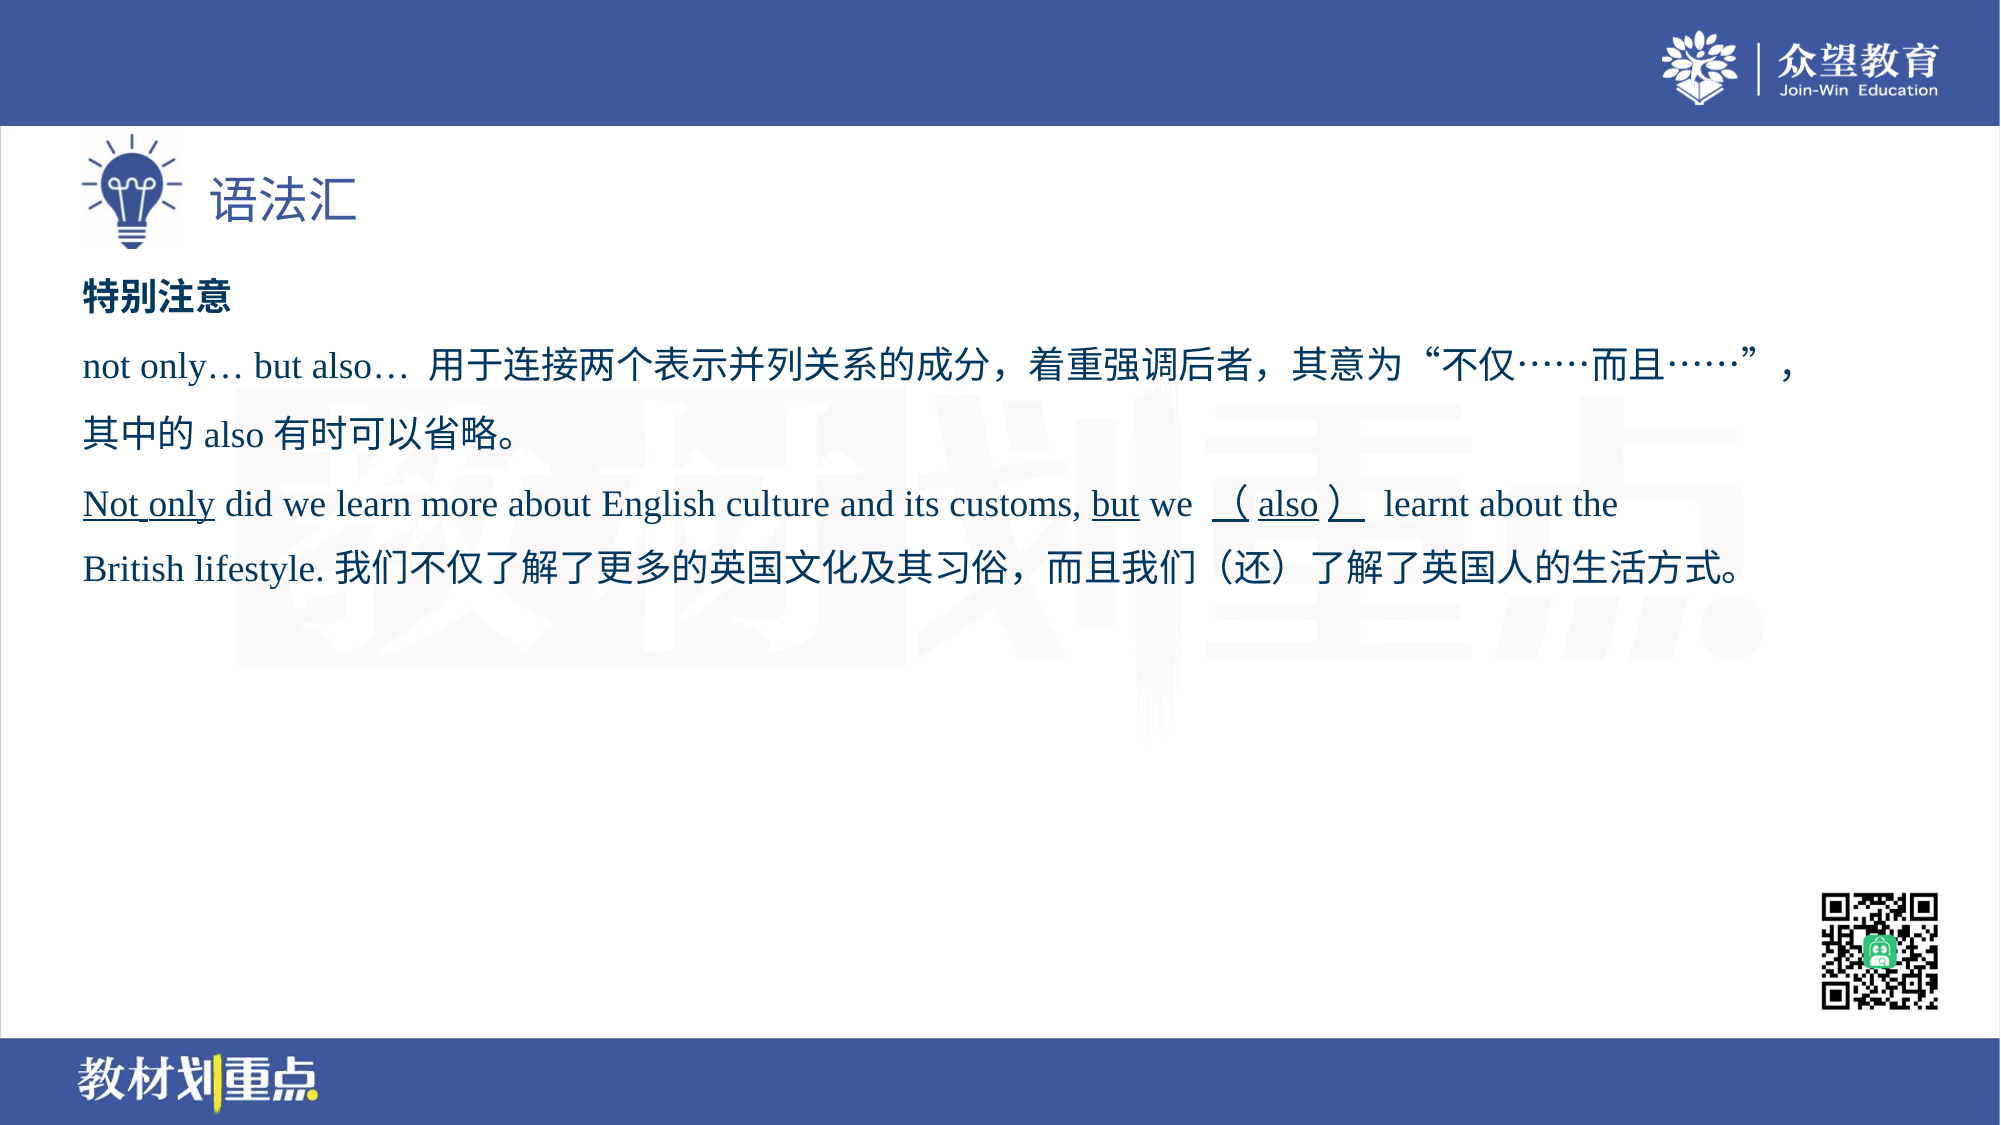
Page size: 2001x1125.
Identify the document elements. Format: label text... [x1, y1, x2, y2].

text_box 特别注意 not only… but also… 用于连接两个表示并列关系的成分，着重强调后者，其意为“不仅……而且……”， 其中的also有时可以省略。 Not only did we learn more about English culture and its customs, but we （also） learnt about the British lifestyle.我们不仅了解了更多的英国文化及其习俗，而且我们（还）了解了英国人的生活方式。 [82, 248, 1817, 582]
picture [0, 0, 2000, 1125]
